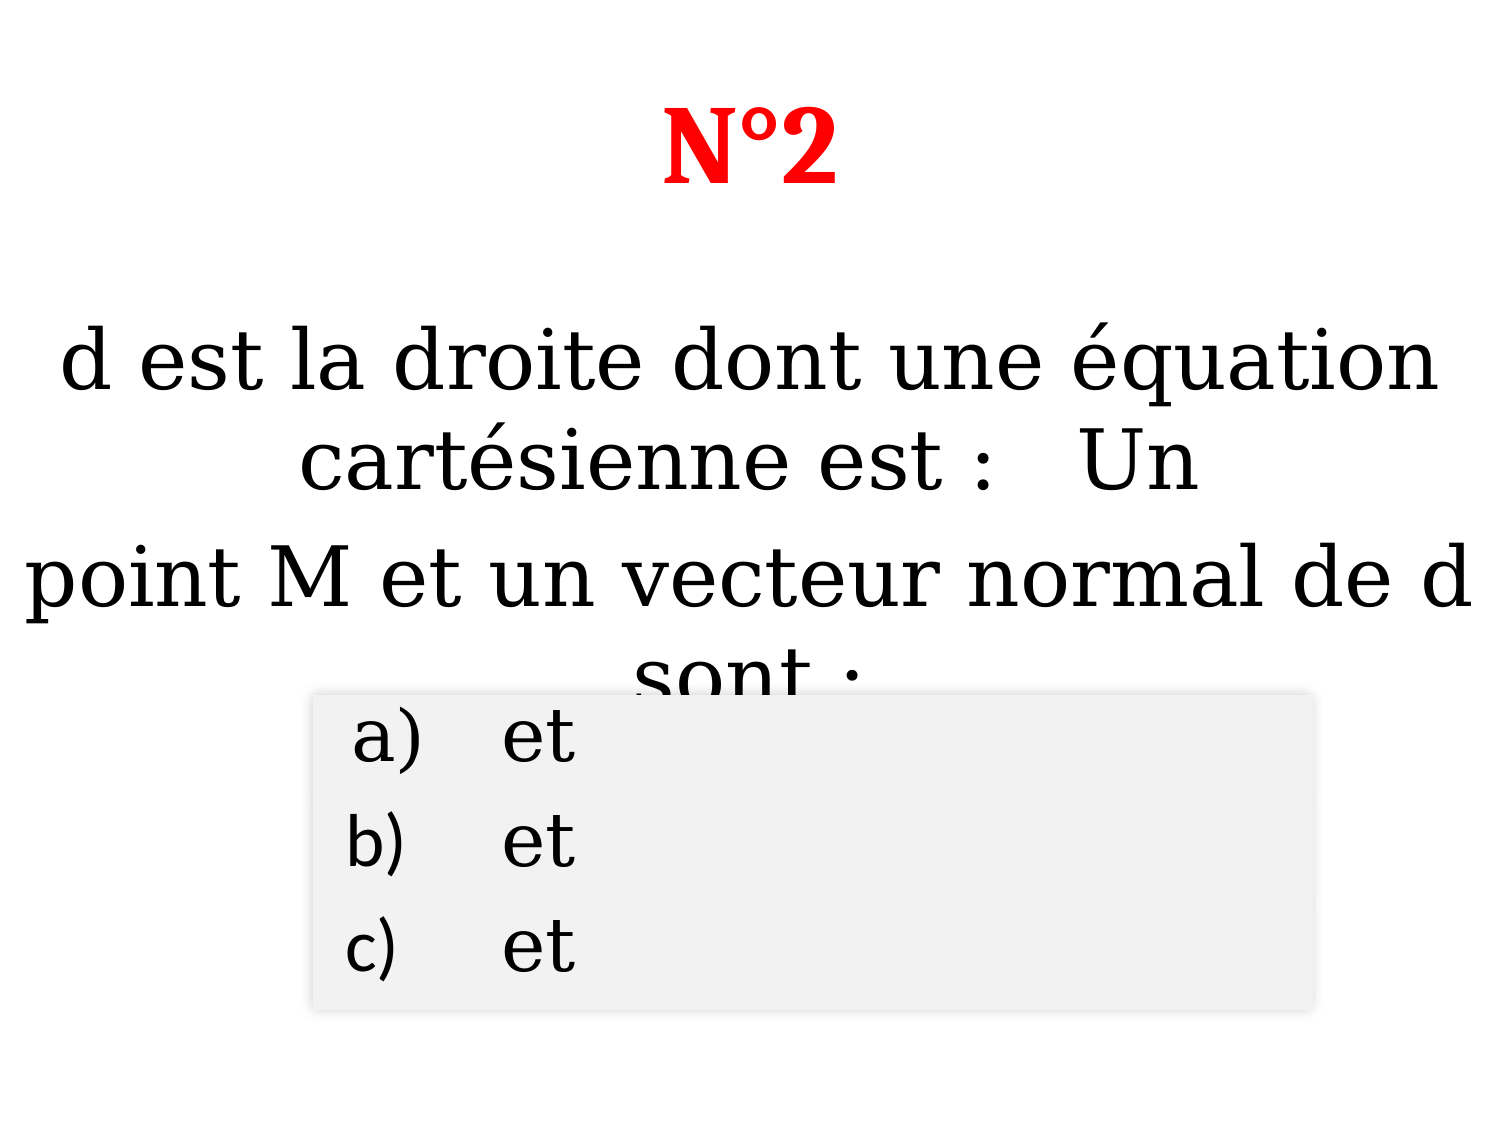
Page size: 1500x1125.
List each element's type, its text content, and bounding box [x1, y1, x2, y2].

text_box N°2 [0, 63, 1500, 214]
